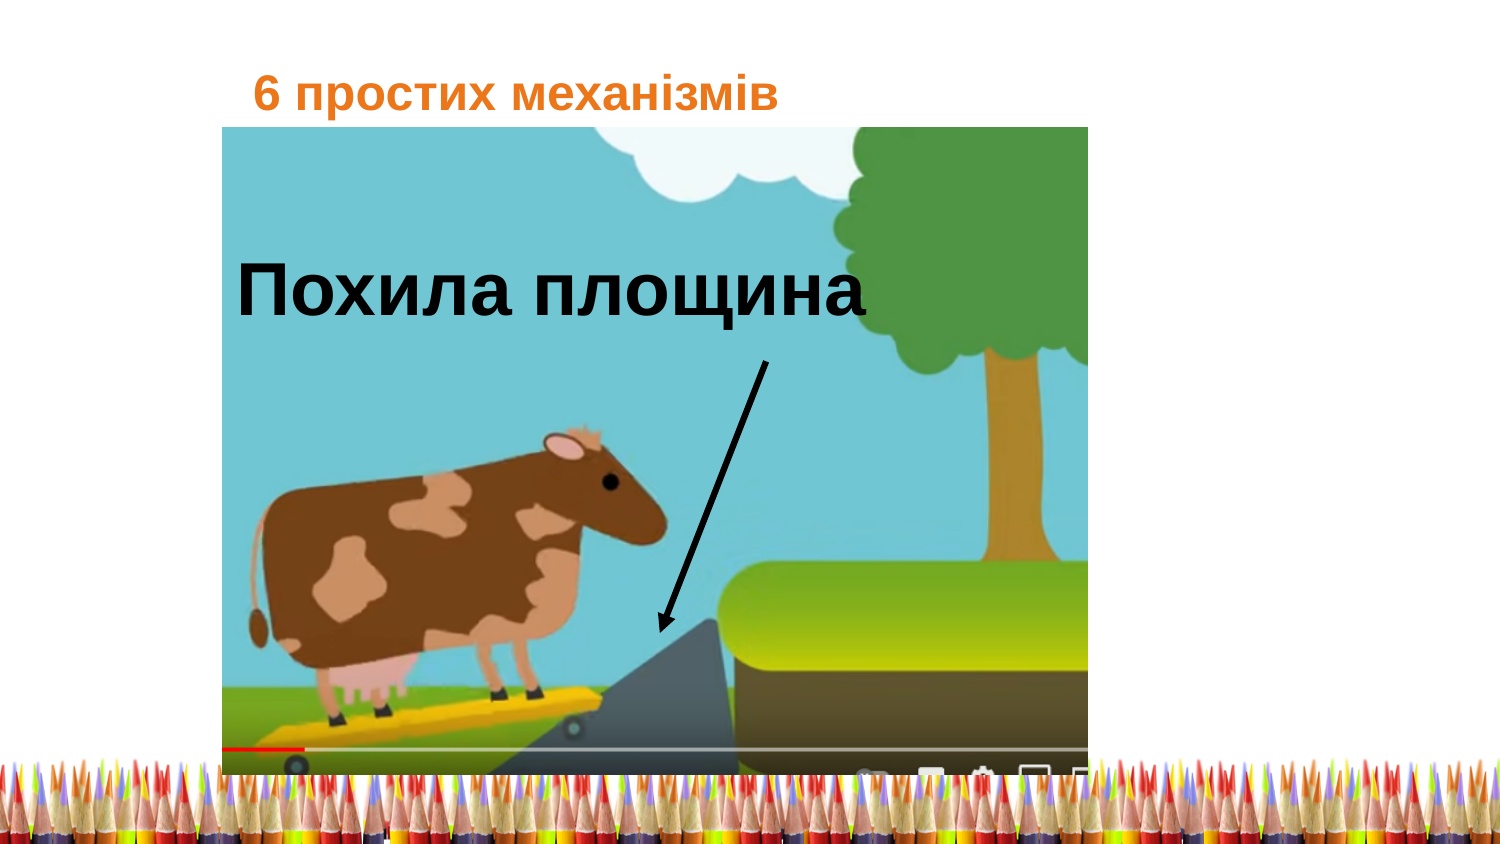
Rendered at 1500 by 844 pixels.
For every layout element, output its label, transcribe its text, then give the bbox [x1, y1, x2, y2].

picture [0, 127, 1500, 844]
text_box 6 простих механізмів [88, 43, 1081, 218]
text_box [659, 361, 767, 634]
